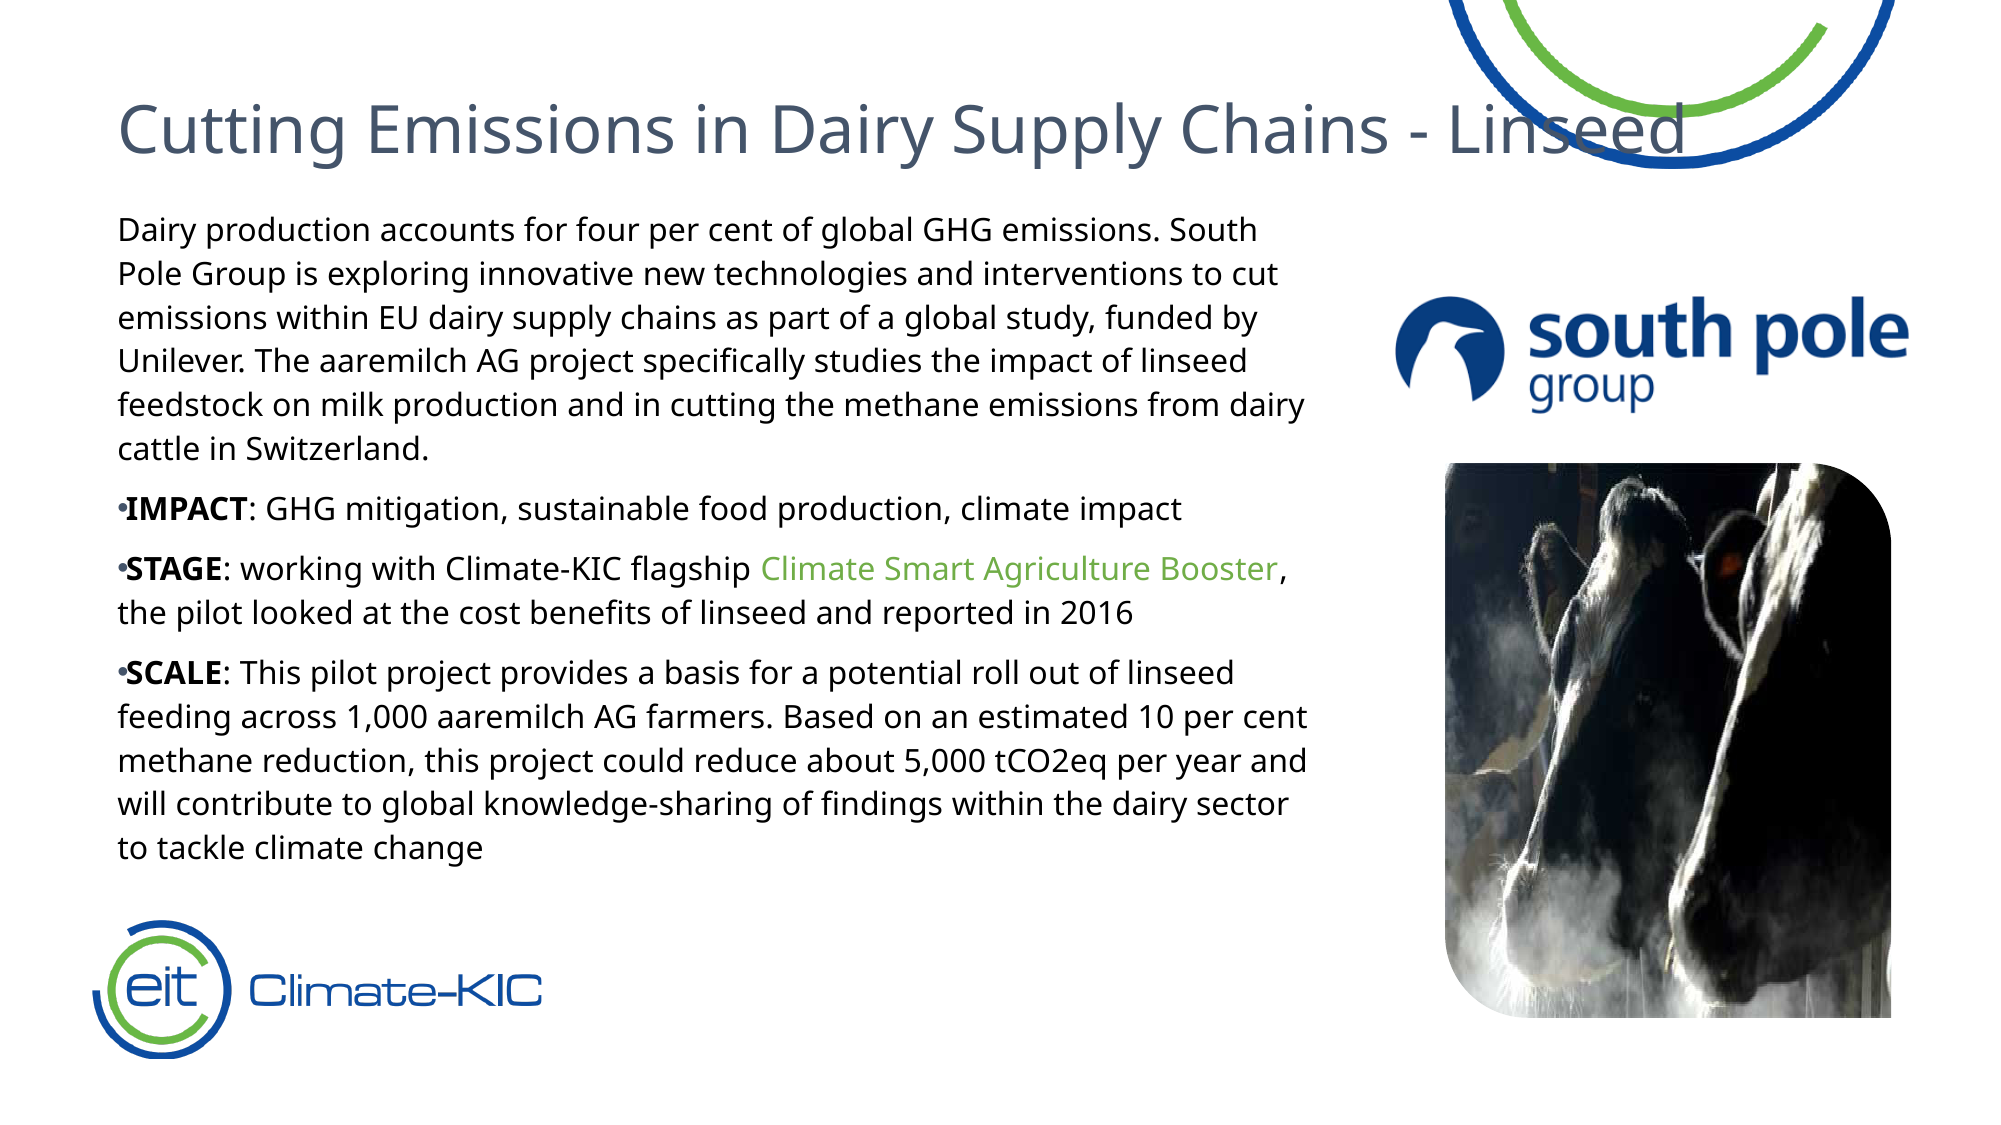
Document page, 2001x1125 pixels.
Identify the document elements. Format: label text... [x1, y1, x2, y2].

picture [1440, 0, 1903, 169]
list Dairy production accounts for four per cent of global GHG emissions. South Pole Group is exploring innovative new technologies and interventions to cut emissions within EU dairy supply chains as part of a global study, funded by Unilever. The aaremilch AG project specifically studies the impact of linseed feedstock on milk production and in cutting the methane emissions from dairy cattle in Switzerland. IMPACT: GHG mitigation, sustainable food production, climate impact STAGE: working with Climate-KIC flagship Climate Smart Agriculture Booster, the pilot looked at the cost benefits of linseed and reported in 2016 SCALE: This pilot project provides a basis for a potential roll out of linseed feeding across 1,000 aaremilch AG farmers. Based on an estimated 10 per cent methane reduction, this project could reduce about 5,000 tCO2eq per year and will contribute to global knowledge-sharing of findings within the dairy sector to tackle climate change [102, 196, 1341, 882]
picture [1445, 463, 1892, 1018]
list Cutting Emissions in Dairy Supply Chains - Linseed [102, 88, 1772, 122]
picture [1395, 296, 1909, 414]
